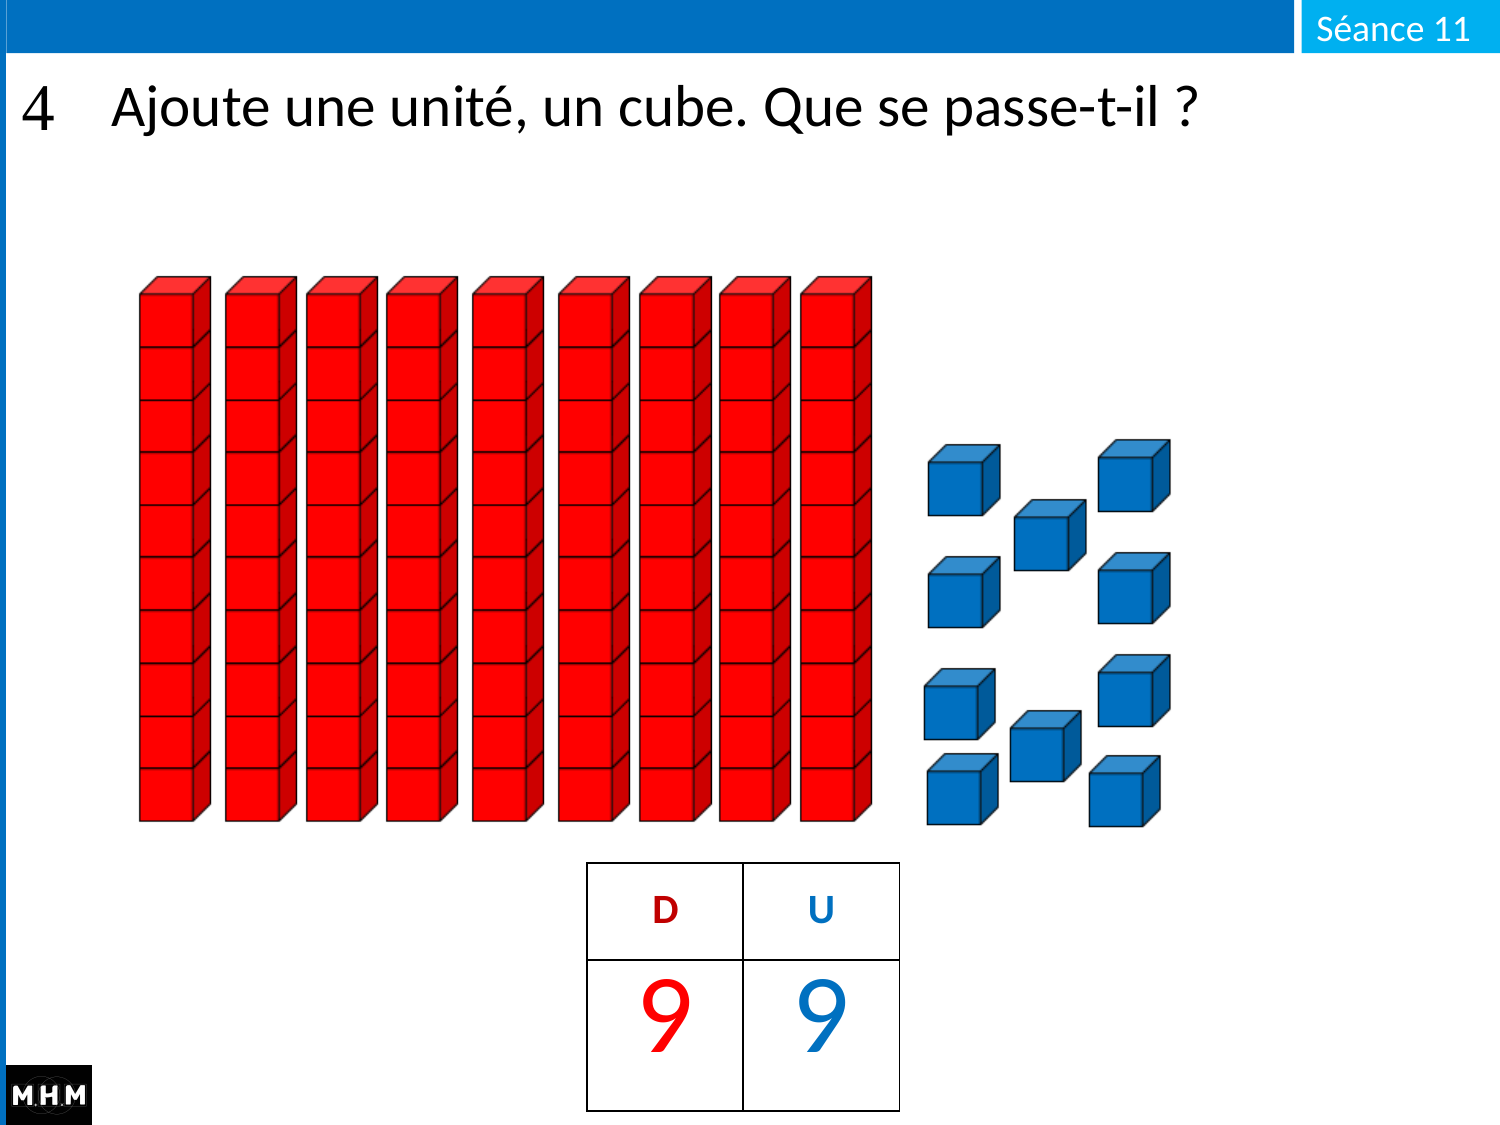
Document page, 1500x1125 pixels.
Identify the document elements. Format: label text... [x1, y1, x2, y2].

table_cell 9 [744, 961, 899, 1110]
picture [1093, 651, 1176, 731]
picture [918, 665, 1001, 744]
picture [923, 441, 1006, 520]
picture [1093, 436, 1176, 516]
table_header D [588, 864, 742, 959]
picture [222, 273, 465, 827]
picture [921, 750, 1004, 829]
picture [1005, 707, 1166, 831]
table_header U [744, 864, 899, 959]
picture [469, 273, 551, 827]
picture [1009, 496, 1092, 575]
picture [136, 273, 218, 827]
picture [6, 1065, 92, 1125]
picture [555, 273, 879, 827]
table_cell 9 [588, 961, 742, 1110]
picture [1093, 549, 1176, 628]
title Ajoute une unité, un cube. Que se passe-t-il ? [96, 60, 1391, 162]
picture [923, 553, 1006, 632]
